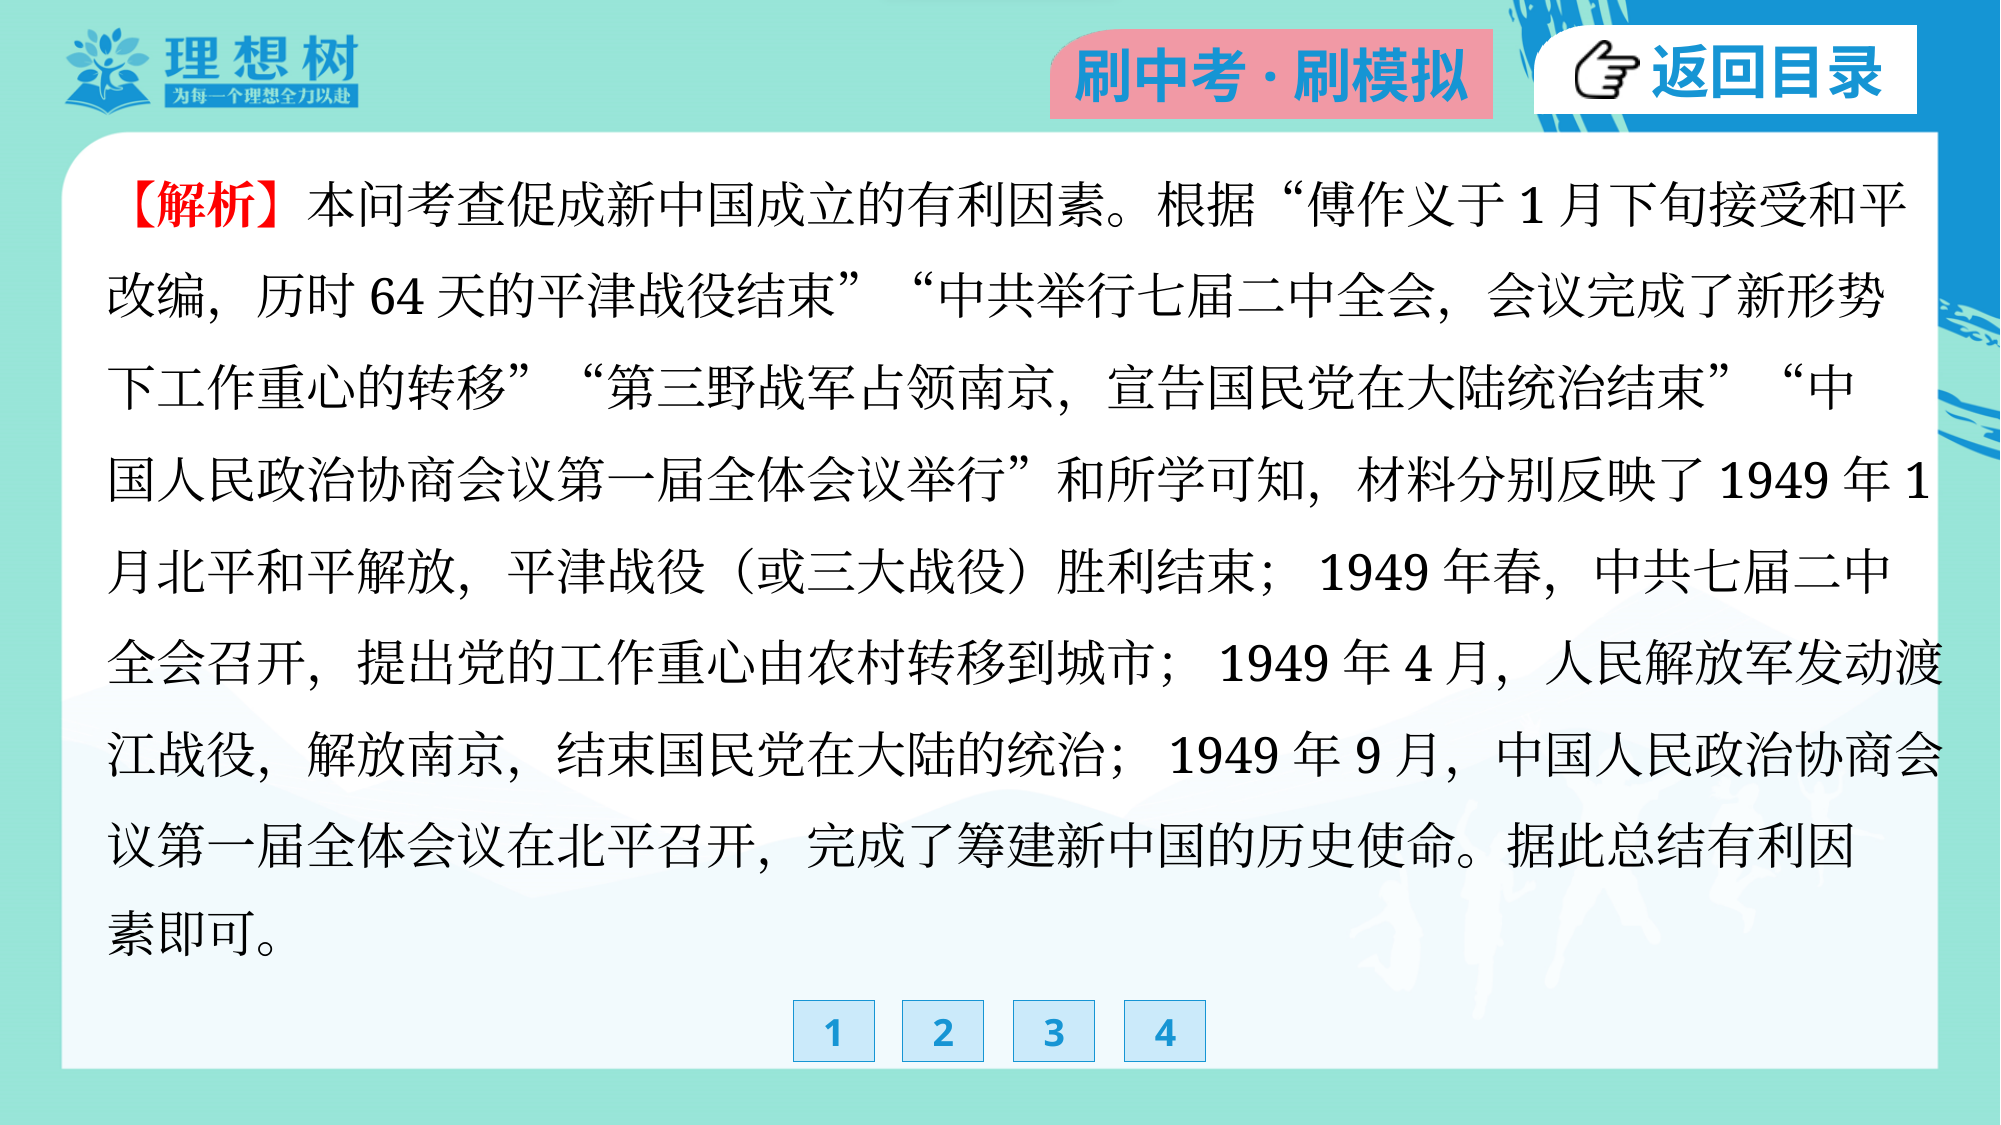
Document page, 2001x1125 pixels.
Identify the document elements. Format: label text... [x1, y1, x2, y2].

text_box 【解析】本问考查促成新中国成立的有利因素。根据“傅作义于1月下旬接受和平 改编，历时64天的平津战役结束”“中共举行七届二中全会，会议完成了新形势 下工作重心的转移”“第三野战军占领南京，宣告国民党在大陆统治结束”“中 国人民政治协商会议第一届全体会议举行”和所学可知，材料分别反映了1949年1 月北平和平解放，平津战役（或三大战役）胜利结束；1949年春，中共七届二中 全会召开，提出党的工作重心由农村转移到城市；1949年4月，人民解放军发动渡 江战役，解放南京，结束国民党在大陆的统治；1949年9月，中国人民政治协商会 议第一届全体会议在北平召开，完成了筹建新中国的历史使命。据此总结有利因 素即可。 [106, 141, 1895, 953]
picture [0, 0, 2000, 1125]
